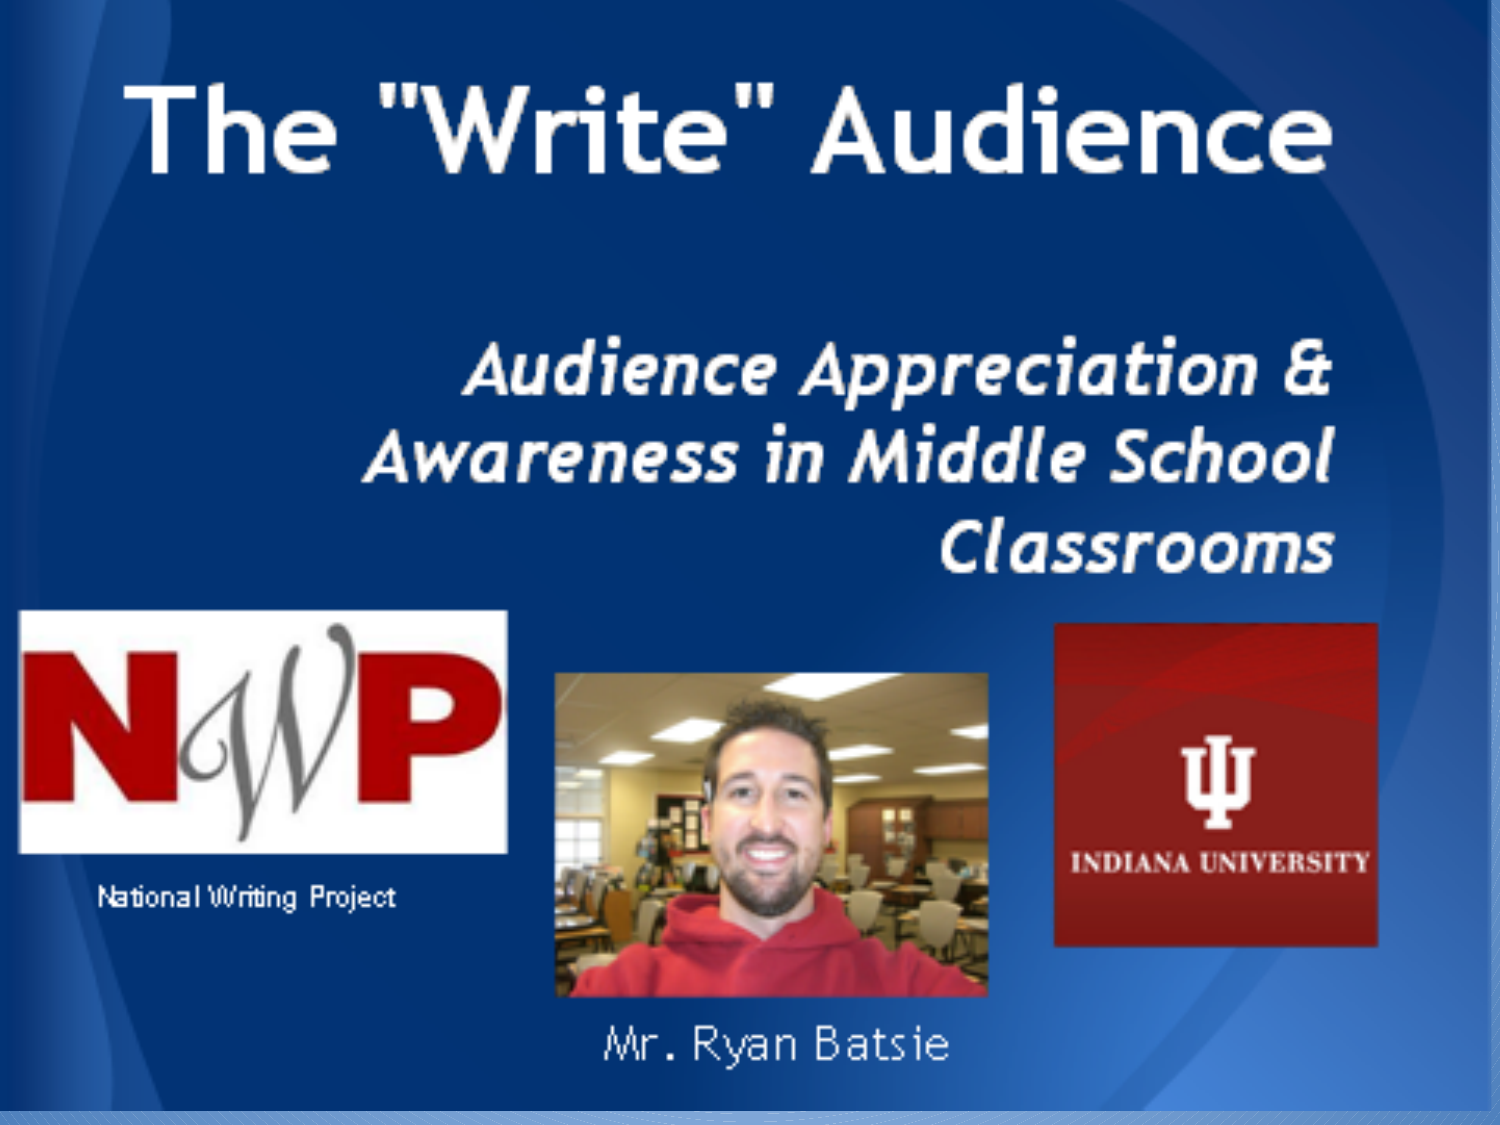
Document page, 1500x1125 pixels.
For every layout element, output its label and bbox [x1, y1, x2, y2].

text_box [0, 0, 1492, 1111]
